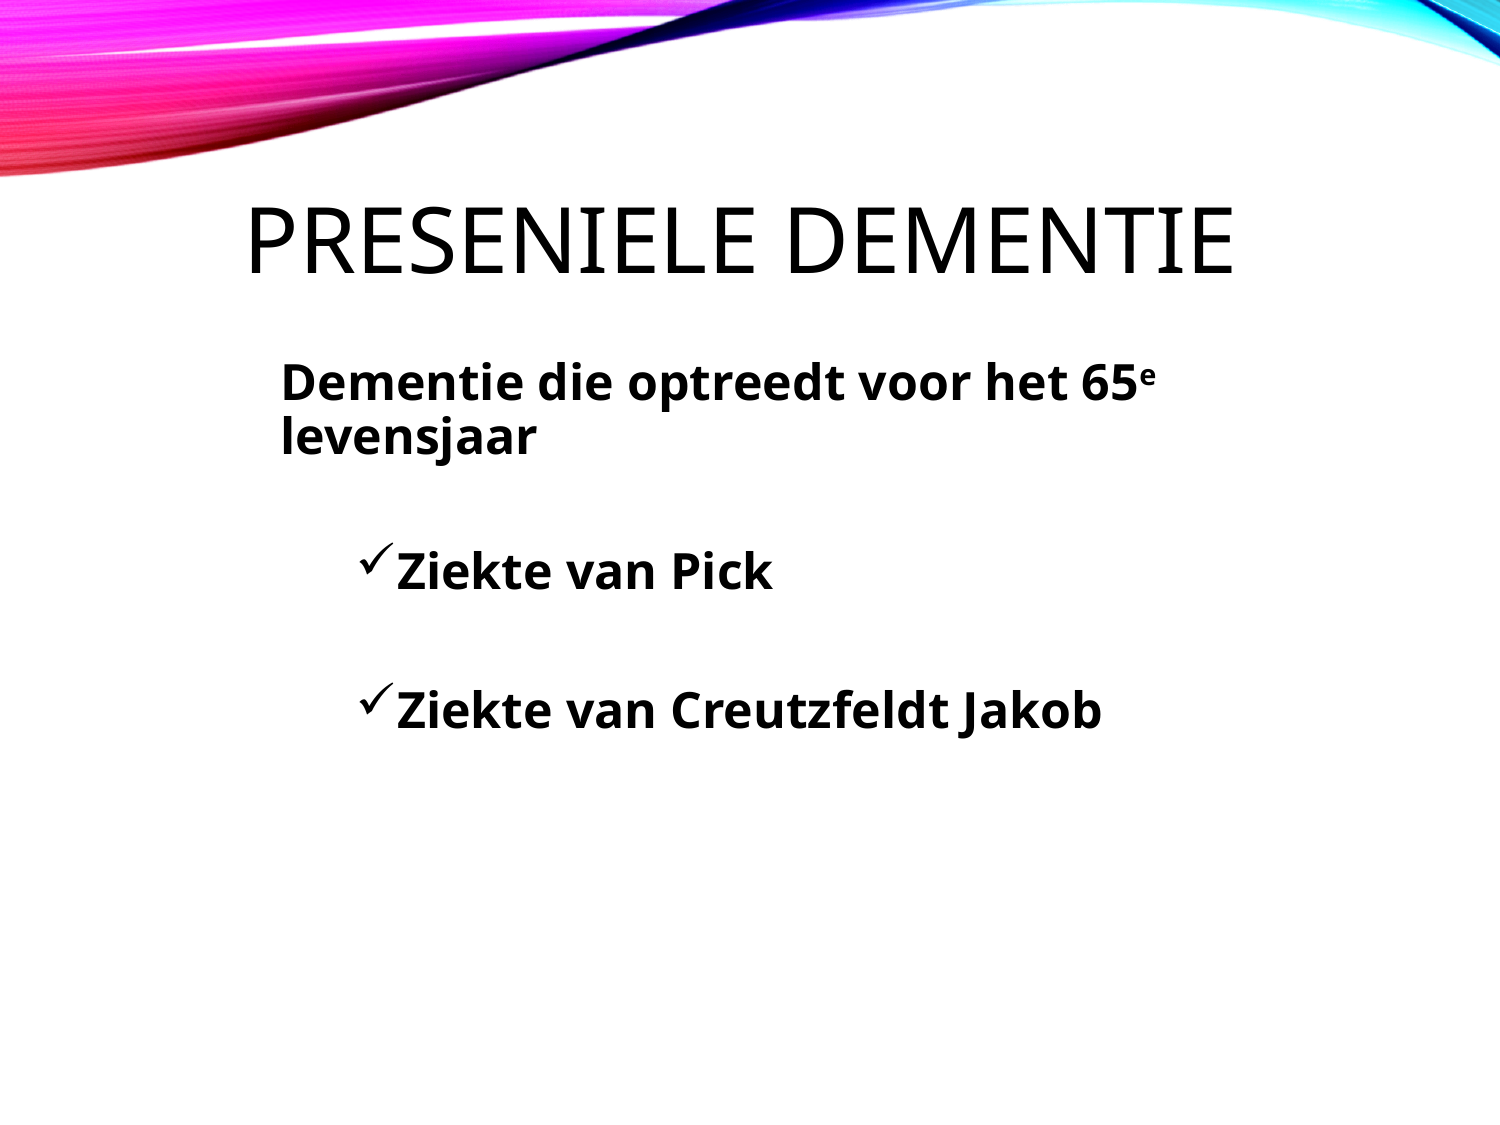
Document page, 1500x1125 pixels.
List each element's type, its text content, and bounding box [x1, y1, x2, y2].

list Dementie die optreedt voor het 65e levensjaar Ziekte van Pick Ziekte van Creutzfeldt Jakob [265, 349, 1425, 980]
picture [0, 0, 1500, 178]
title Preseniele dementie [206, 137, 1253, 350]
